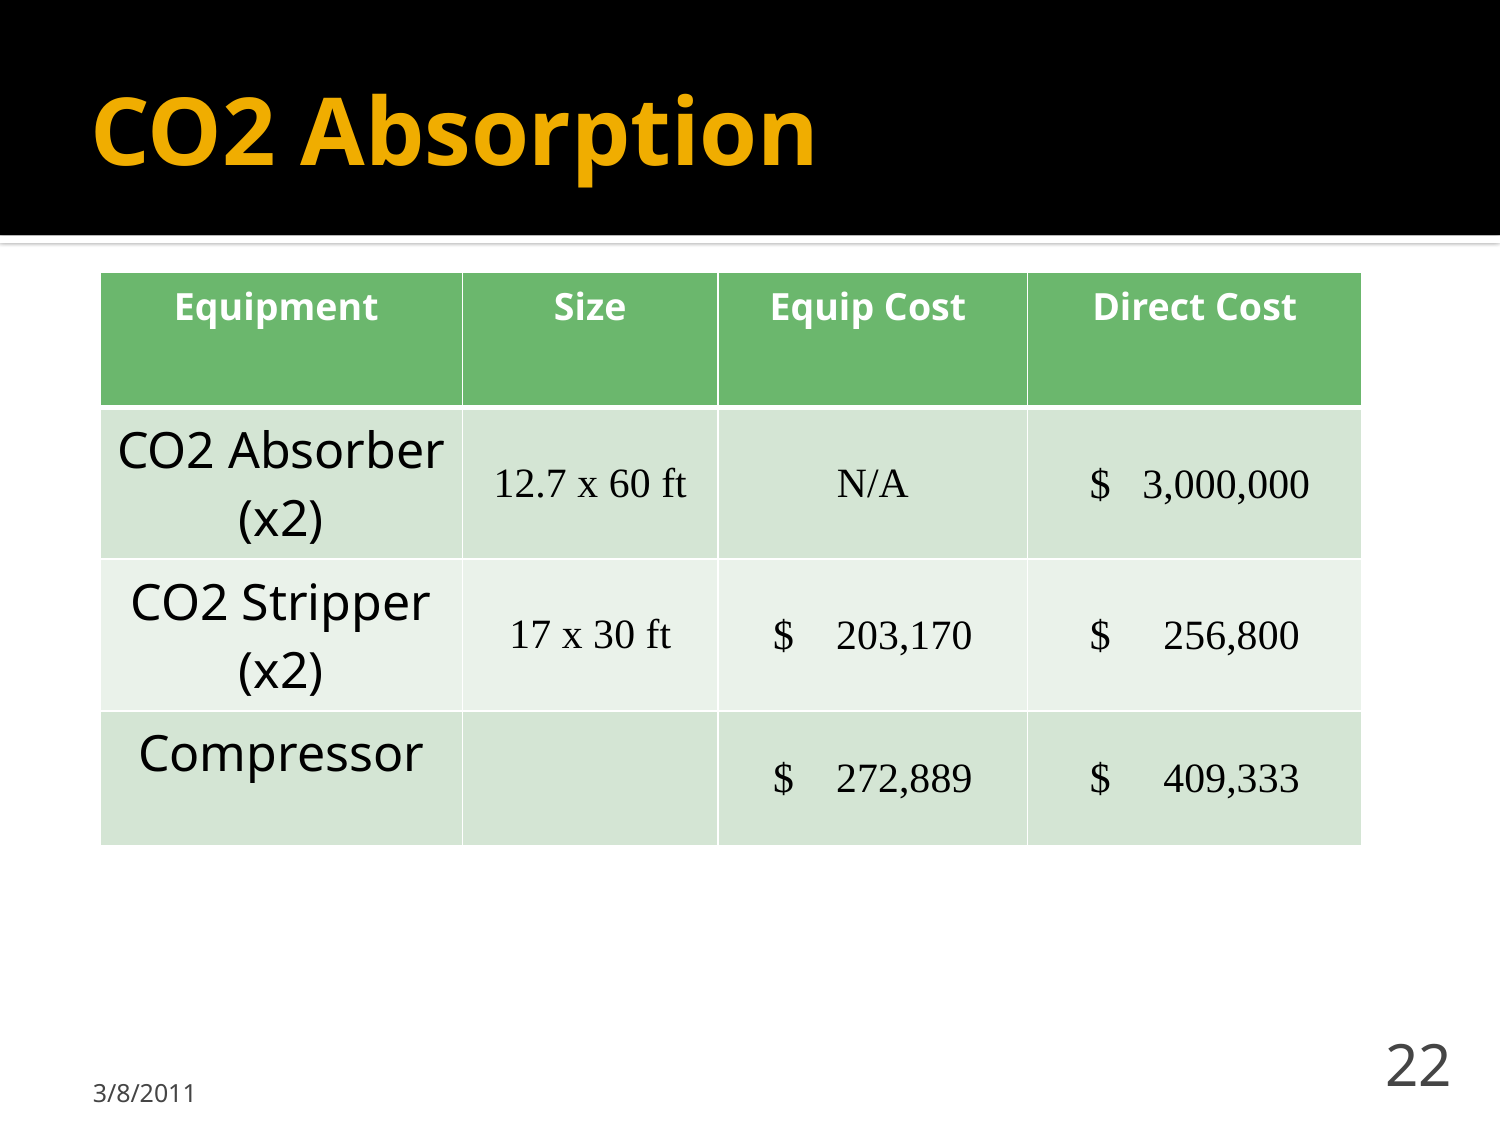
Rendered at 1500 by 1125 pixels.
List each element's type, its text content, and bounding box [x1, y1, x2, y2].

title CO2 Absorption [75, 25, 1425, 231]
table_cell $ 272,889 [719, 712, 1027, 845]
table_header Equipment [101, 273, 462, 405]
table_header Equip Cost [719, 273, 1027, 405]
table_cell [463, 712, 717, 845]
slide_number 22 [1345, 1062, 1467, 1108]
table_cell Compressor [101, 712, 462, 845]
table_cell $ 256,800 [1028, 560, 1361, 710]
table_cell 17 x 30 ft [463, 560, 717, 710]
table_header Direct Cost [1028, 273, 1361, 405]
table_cell $ 409,333 [1028, 712, 1361, 845]
table_cell $ 203,170 [719, 560, 1027, 710]
table_cell CO2 Absorber (x2) [101, 410, 462, 558]
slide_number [75, 1062, 425, 1108]
table_header Size [463, 273, 717, 405]
table_cell $ 3,000,000 [1028, 410, 1361, 558]
table_cell CO2 Stripper (x2) [101, 560, 462, 710]
table_cell 12.7 x 60 ft [463, 410, 717, 558]
table_cell N/A [719, 410, 1027, 558]
